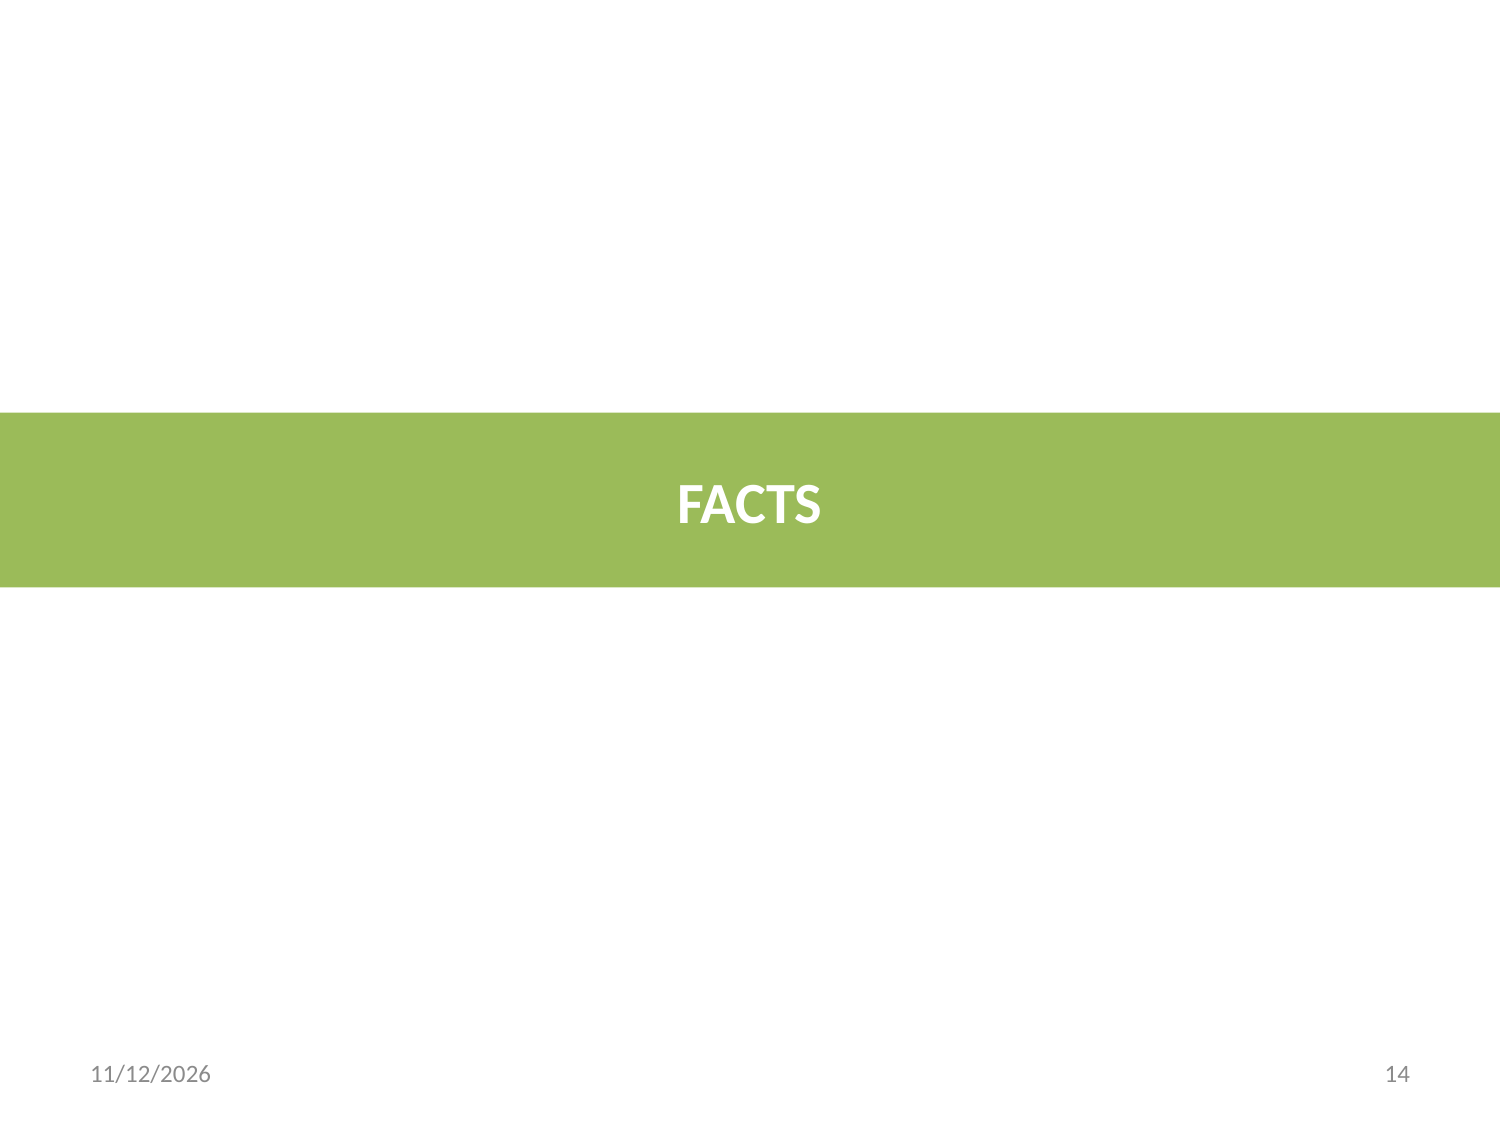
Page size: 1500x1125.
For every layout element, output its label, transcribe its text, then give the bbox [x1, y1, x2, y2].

slide_number 14 [1074, 1042, 1425, 1103]
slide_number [75, 1042, 425, 1103]
text_box FACTS [0, 412, 1500, 588]
